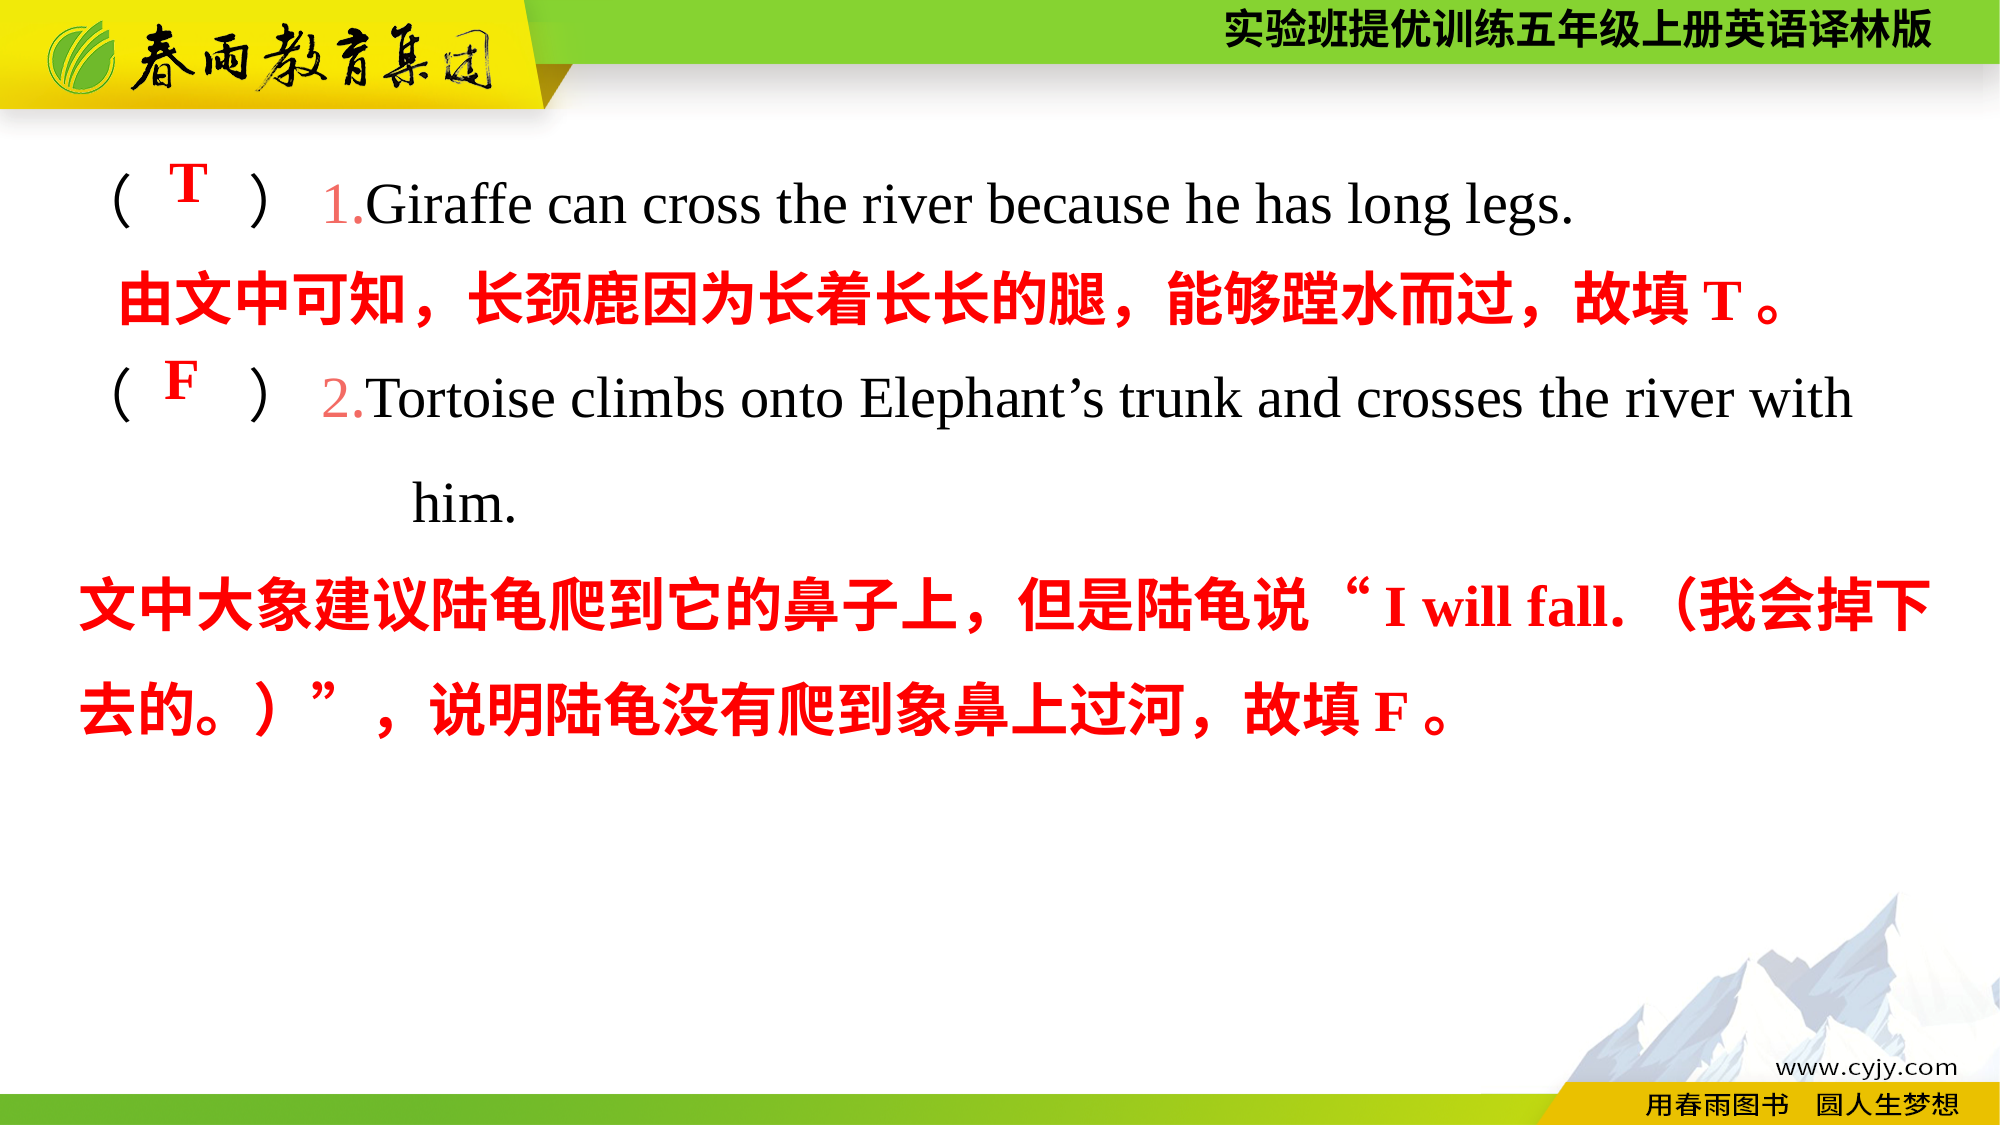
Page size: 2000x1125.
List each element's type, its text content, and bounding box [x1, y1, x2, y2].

picture [0, 0, 2000, 1125]
text_box 文中大象建议陆龟爬到它的鼻子上，但是陆龟说“I will fall.（我会掉下去的。）”，说明陆龟没有爬到象鼻上过河，故填F。 [63, 525, 1948, 751]
text_box F [149, 334, 216, 419]
text_box 由文中可知，长颈鹿因为长着长长的腿，能够蹚水而过，故填T。 [102, 219, 1851, 340]
text_box T [154, 137, 224, 222]
list （ ）1.Giraffe can cross the river because he has long legs. （ ）2.Tortoise climbs onto Elephant’s trunk and crosses the river with him. [59, 122, 1944, 547]
